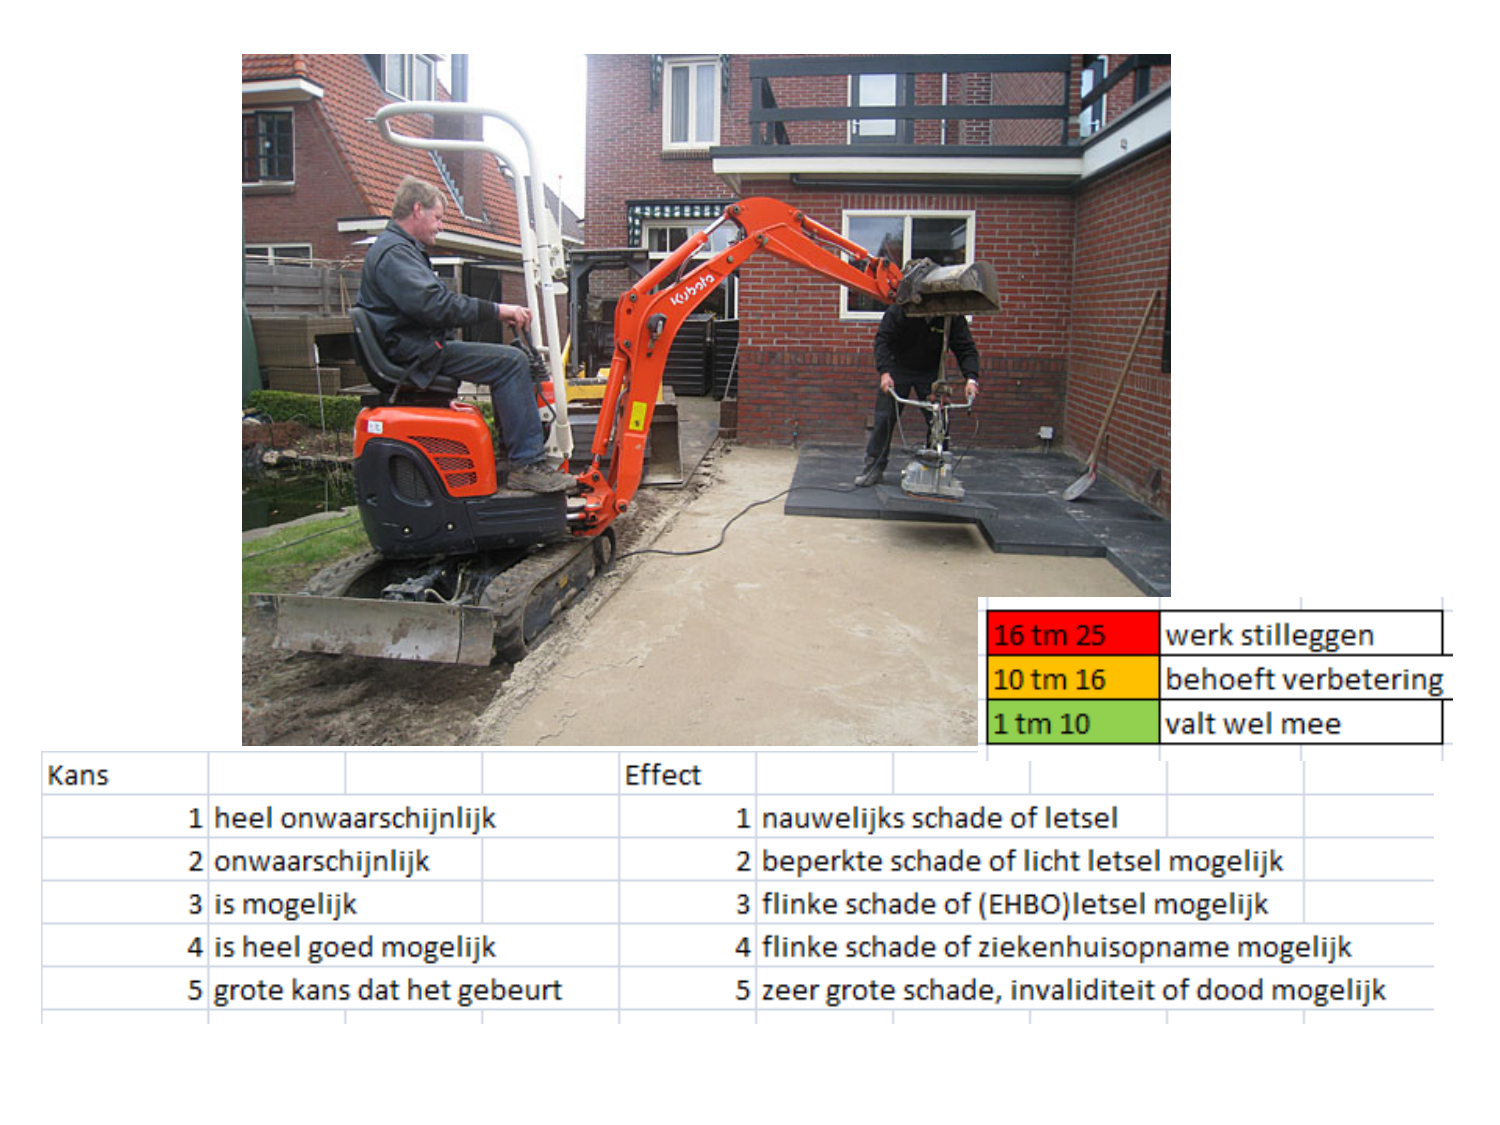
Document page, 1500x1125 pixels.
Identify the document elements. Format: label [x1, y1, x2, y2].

picture [40, 54, 1453, 1024]
